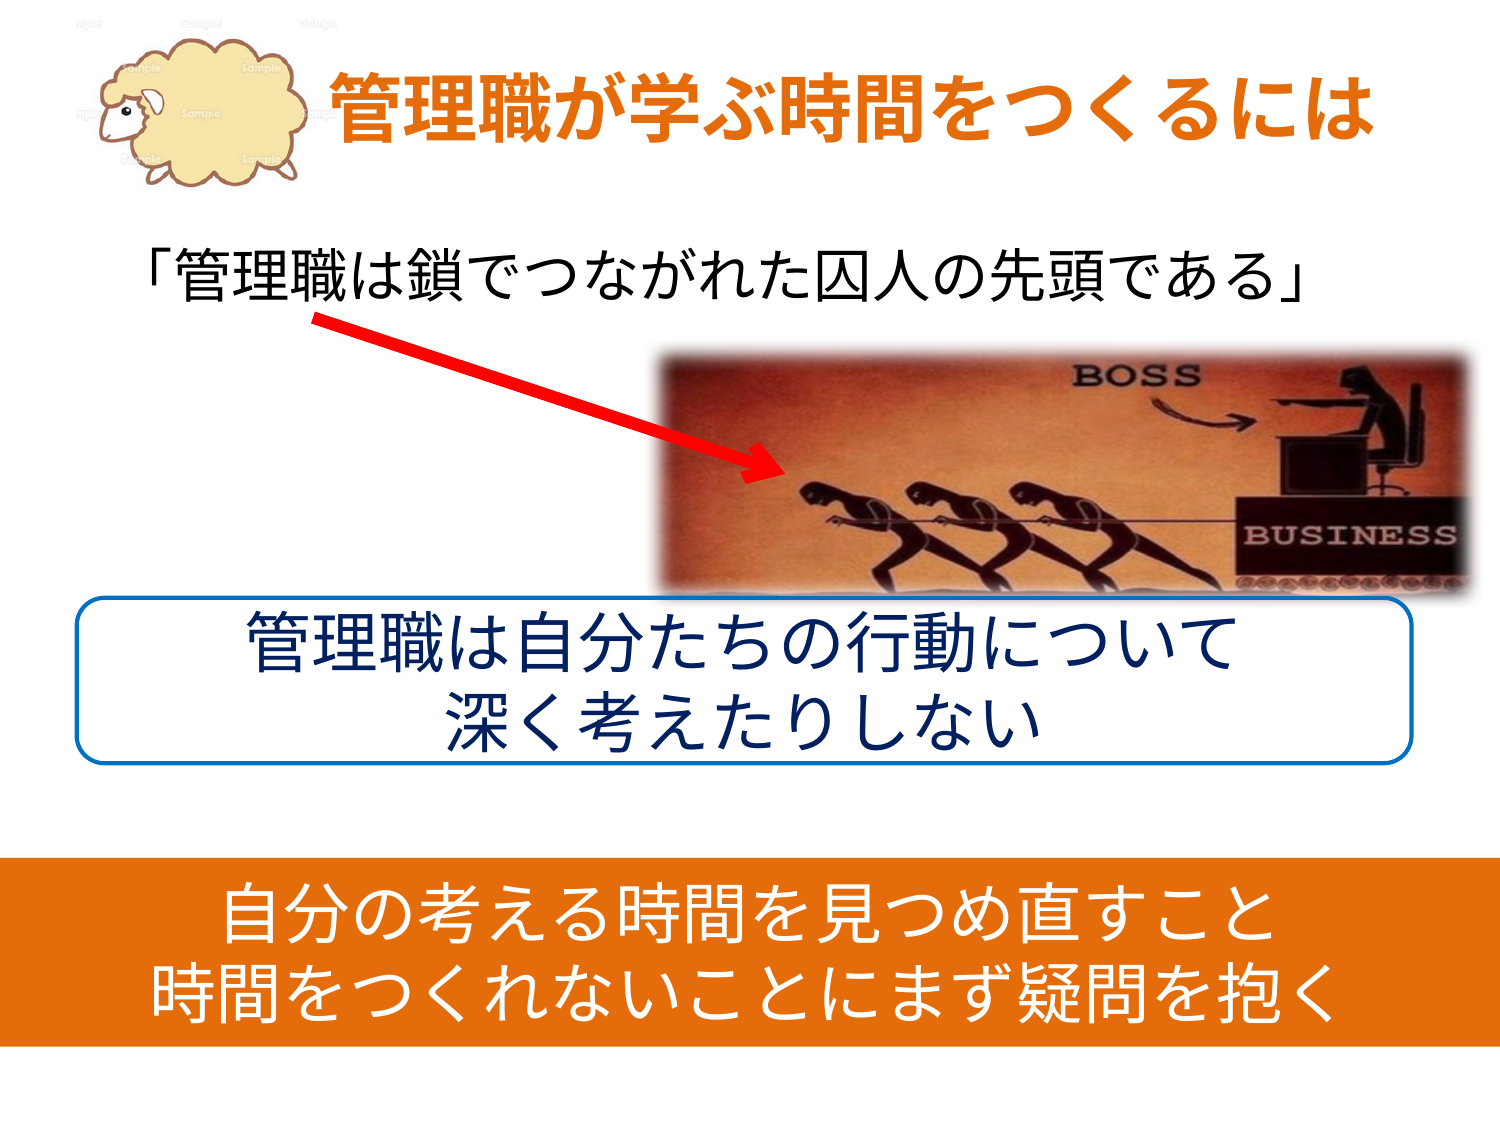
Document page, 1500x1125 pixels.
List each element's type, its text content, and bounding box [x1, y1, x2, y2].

picture [643, 337, 1483, 611]
picture [76, 20, 337, 197]
text_box 自分の考える時間を見つめ直すこと 時間をつくれないことにまず疑問を抱く [0, 856, 1500, 1049]
text_box 「管理職は鎖でつながれた囚人の先頭である」 [100, 231, 1412, 317]
text_box 管理職は自分たちの行動について 深く考えたりしない [74, 595, 1414, 766]
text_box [312, 317, 786, 475]
text_box 管理職が学ぶ時間をつくるには [341, 54, 1435, 160]
